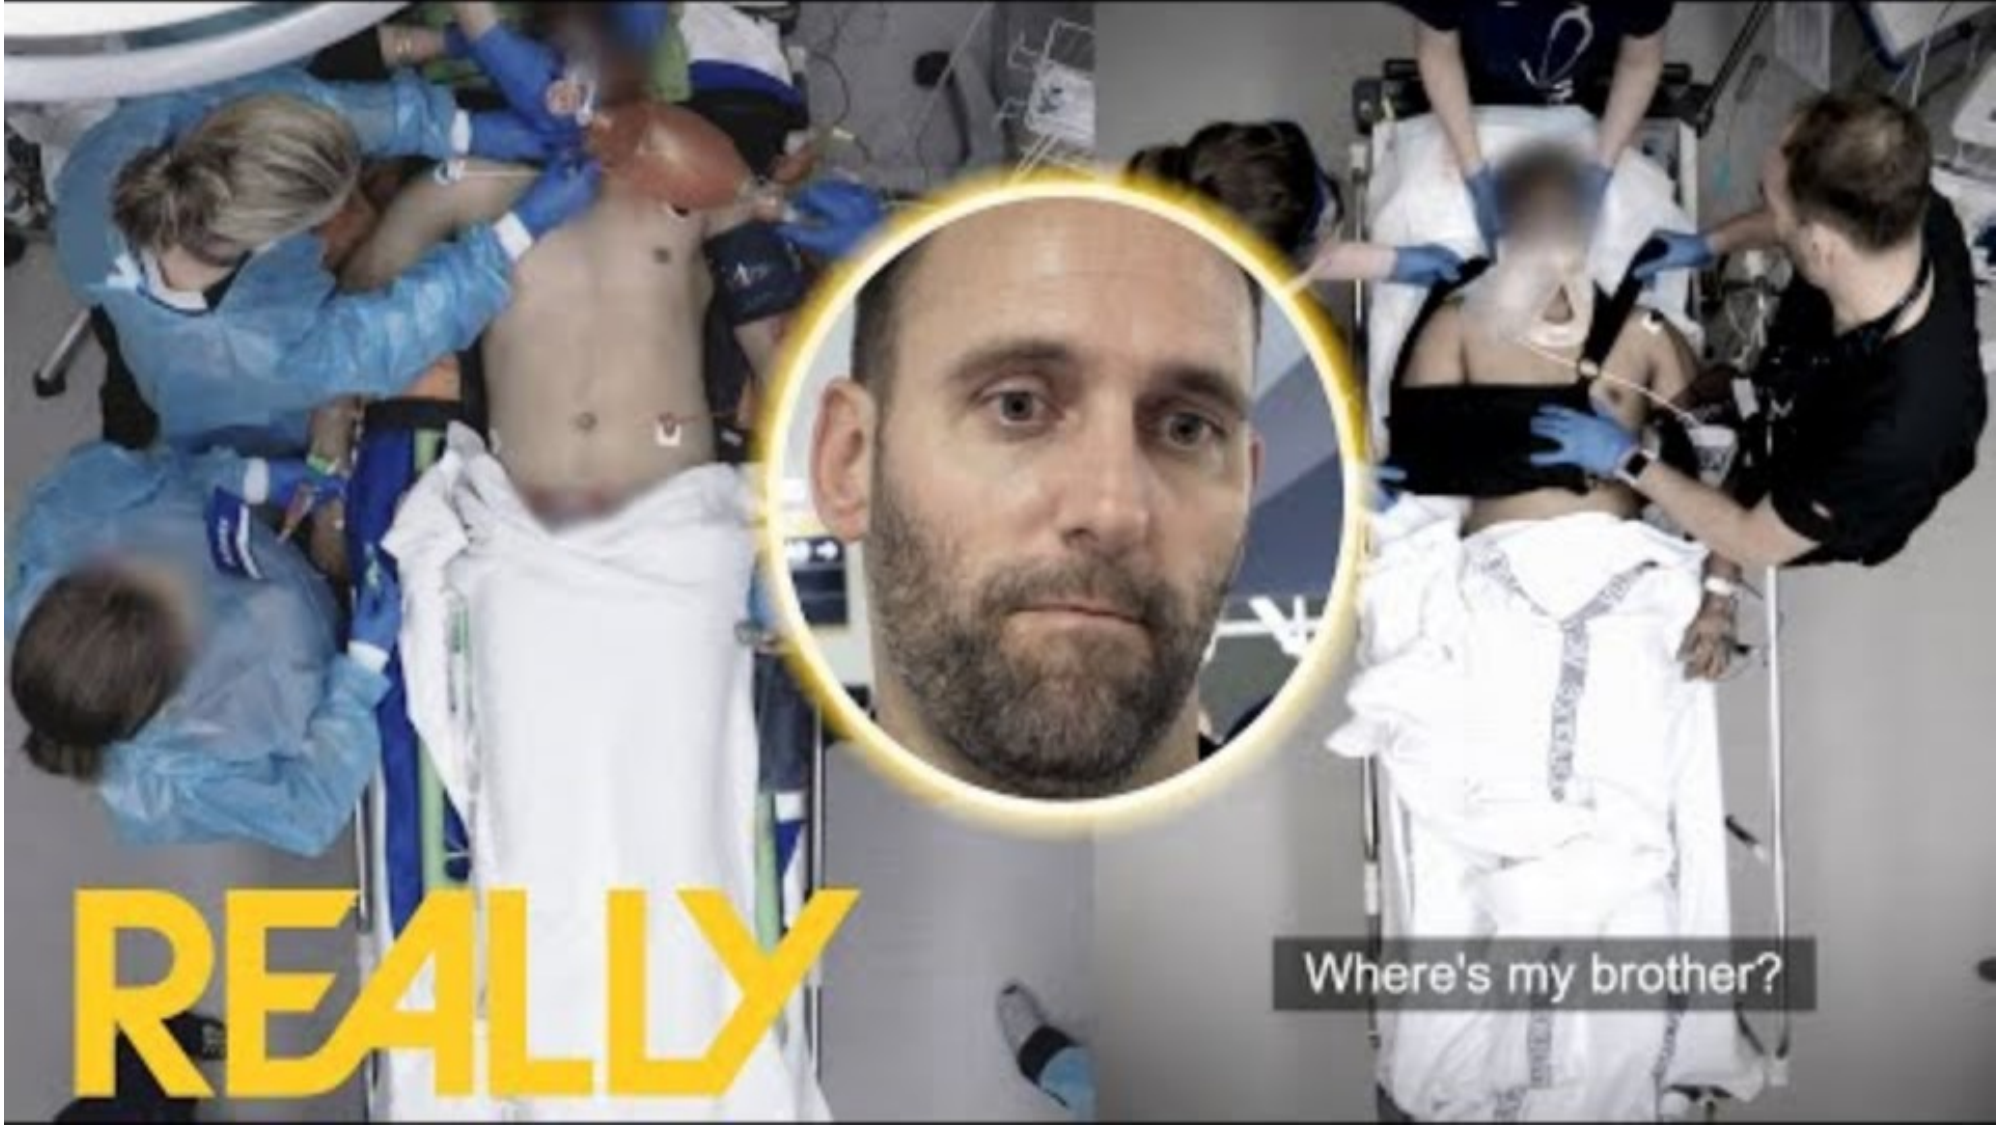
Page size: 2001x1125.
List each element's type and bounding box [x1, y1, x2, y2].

text_box [3, 0, 1997, 1125]
